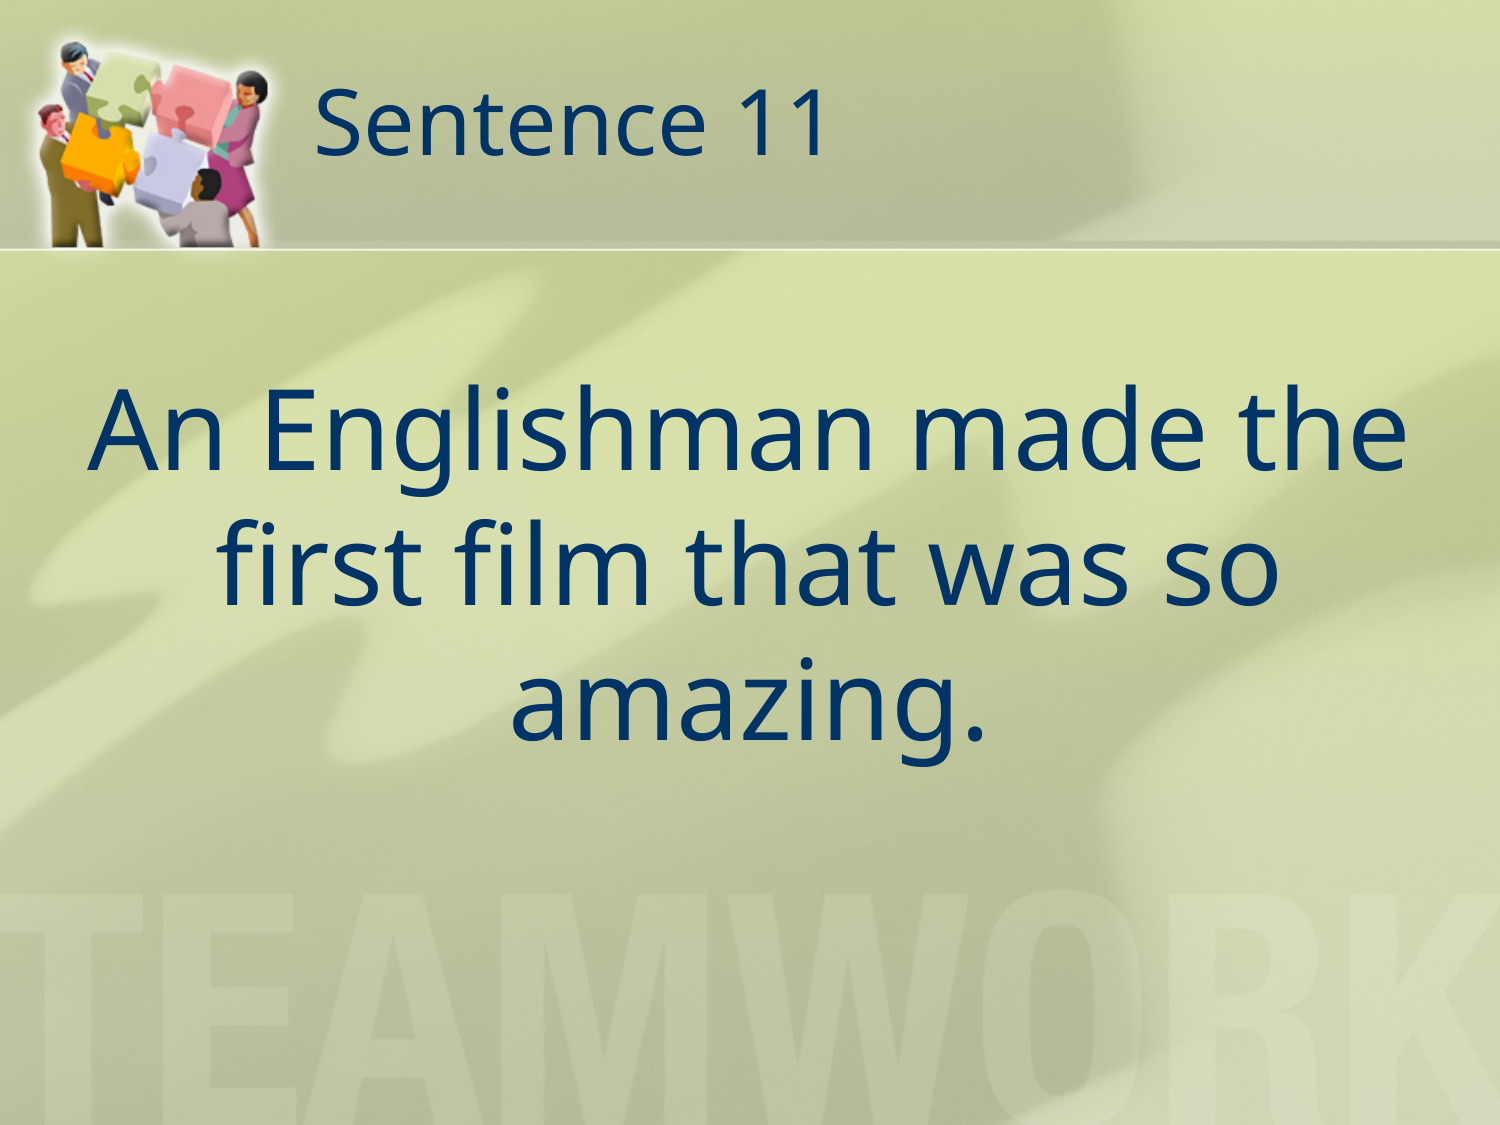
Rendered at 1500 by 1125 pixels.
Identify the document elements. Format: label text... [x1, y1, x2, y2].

list An Englishman made the first film that was so amazing. [24, 350, 1475, 988]
title Sentence 11 [298, 24, 1475, 213]
picture [0, 0, 1500, 1125]
